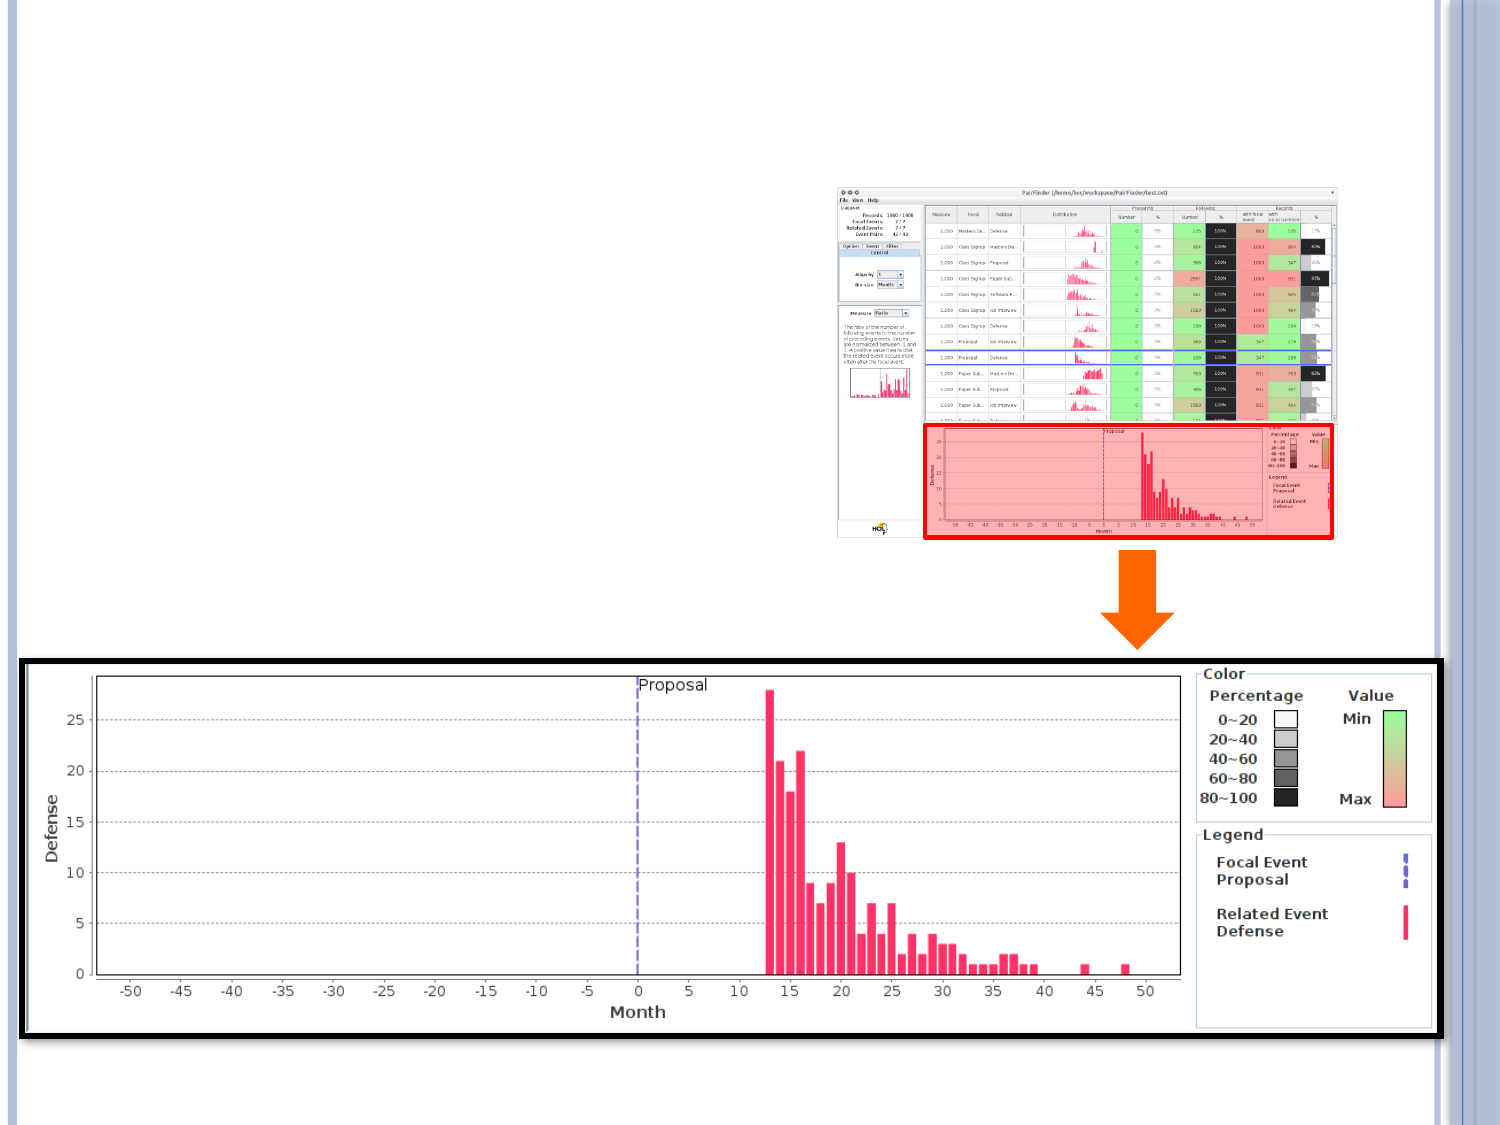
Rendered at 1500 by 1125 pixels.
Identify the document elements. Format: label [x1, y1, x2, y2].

picture [836, 186, 1339, 538]
picture [24, 663, 1438, 1034]
text_box [1098, 548, 1177, 653]
